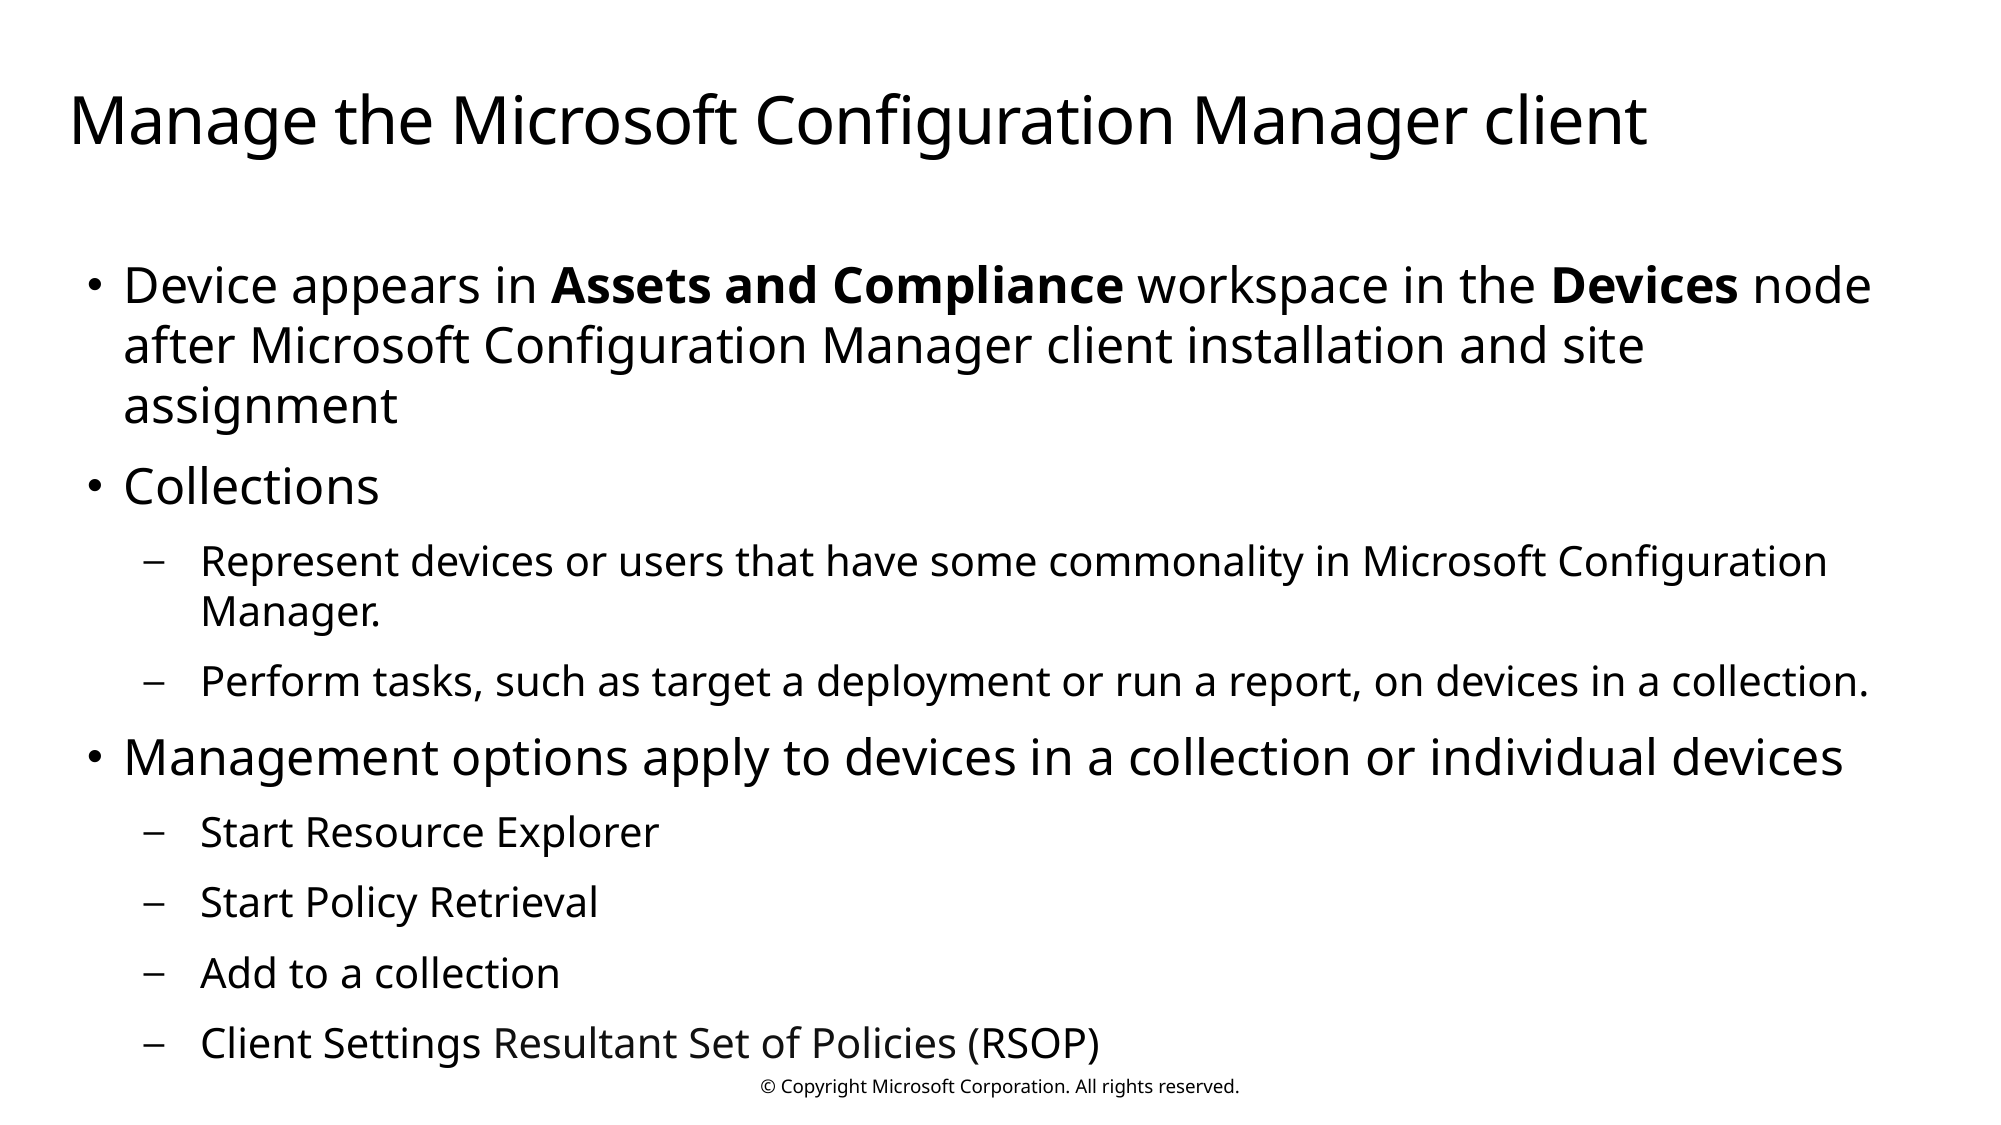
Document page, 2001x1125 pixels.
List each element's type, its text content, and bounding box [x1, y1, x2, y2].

list Device appears in Assets and Compliance workspace in the Devices node after Microsoft Configuration Manager client installation and site assignment Collections Represent devices or users that have some commonality in Microsoft Configuration Manager. Perform tasks, such as target a deployment or run a report, on devices in a collection. Management options apply to devices in a collection or individual devices Start Resource Explorer Start Policy Retrieval Add to a collection Client Settings Resultant Set of Policies (RSOP) [68, 238, 1930, 1034]
title Manage the Microsoft Configuration Manager client [68, 72, 1930, 184]
